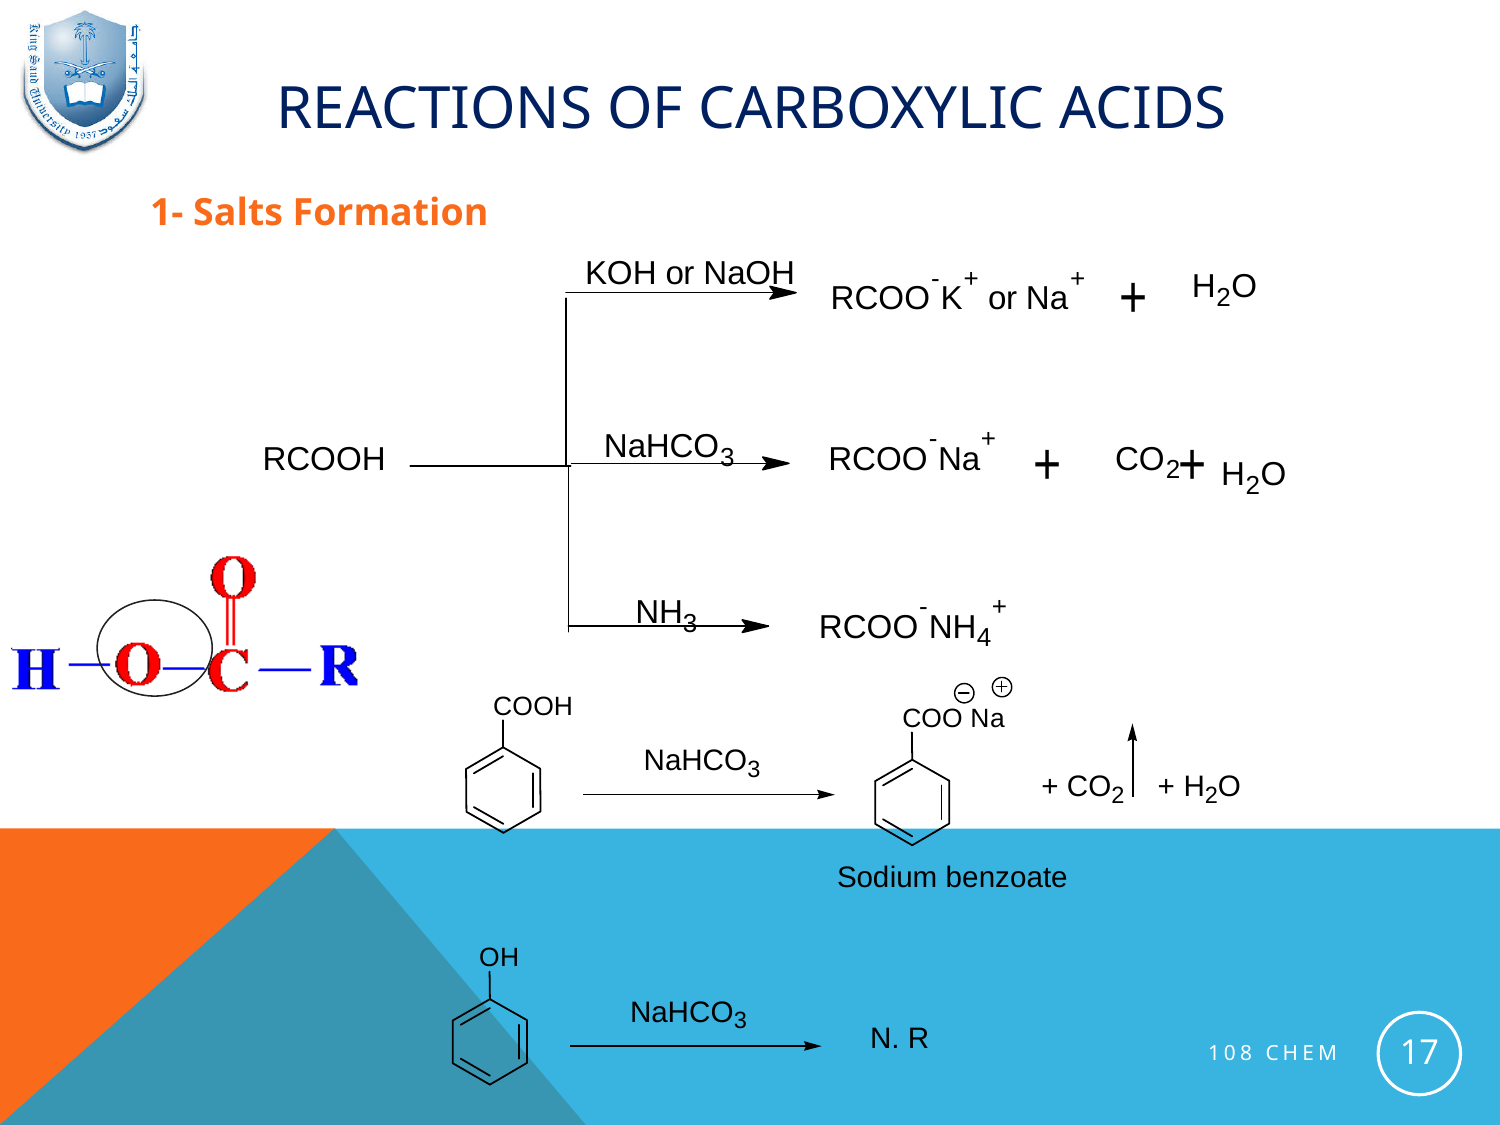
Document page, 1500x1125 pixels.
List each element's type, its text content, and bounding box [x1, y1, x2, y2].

footer 108 Chem [1246, 1031, 1352, 1076]
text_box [262, 249, 1288, 655]
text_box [449, 674, 1242, 1088]
picture [11, 515, 413, 763]
title Reactions of Carboxylic Acids [166, 60, 1369, 150]
list 1- Salts Formation [135, 180, 1369, 768]
slide_number 17 [1376, 1010, 1463, 1097]
picture [4, 1, 163, 160]
